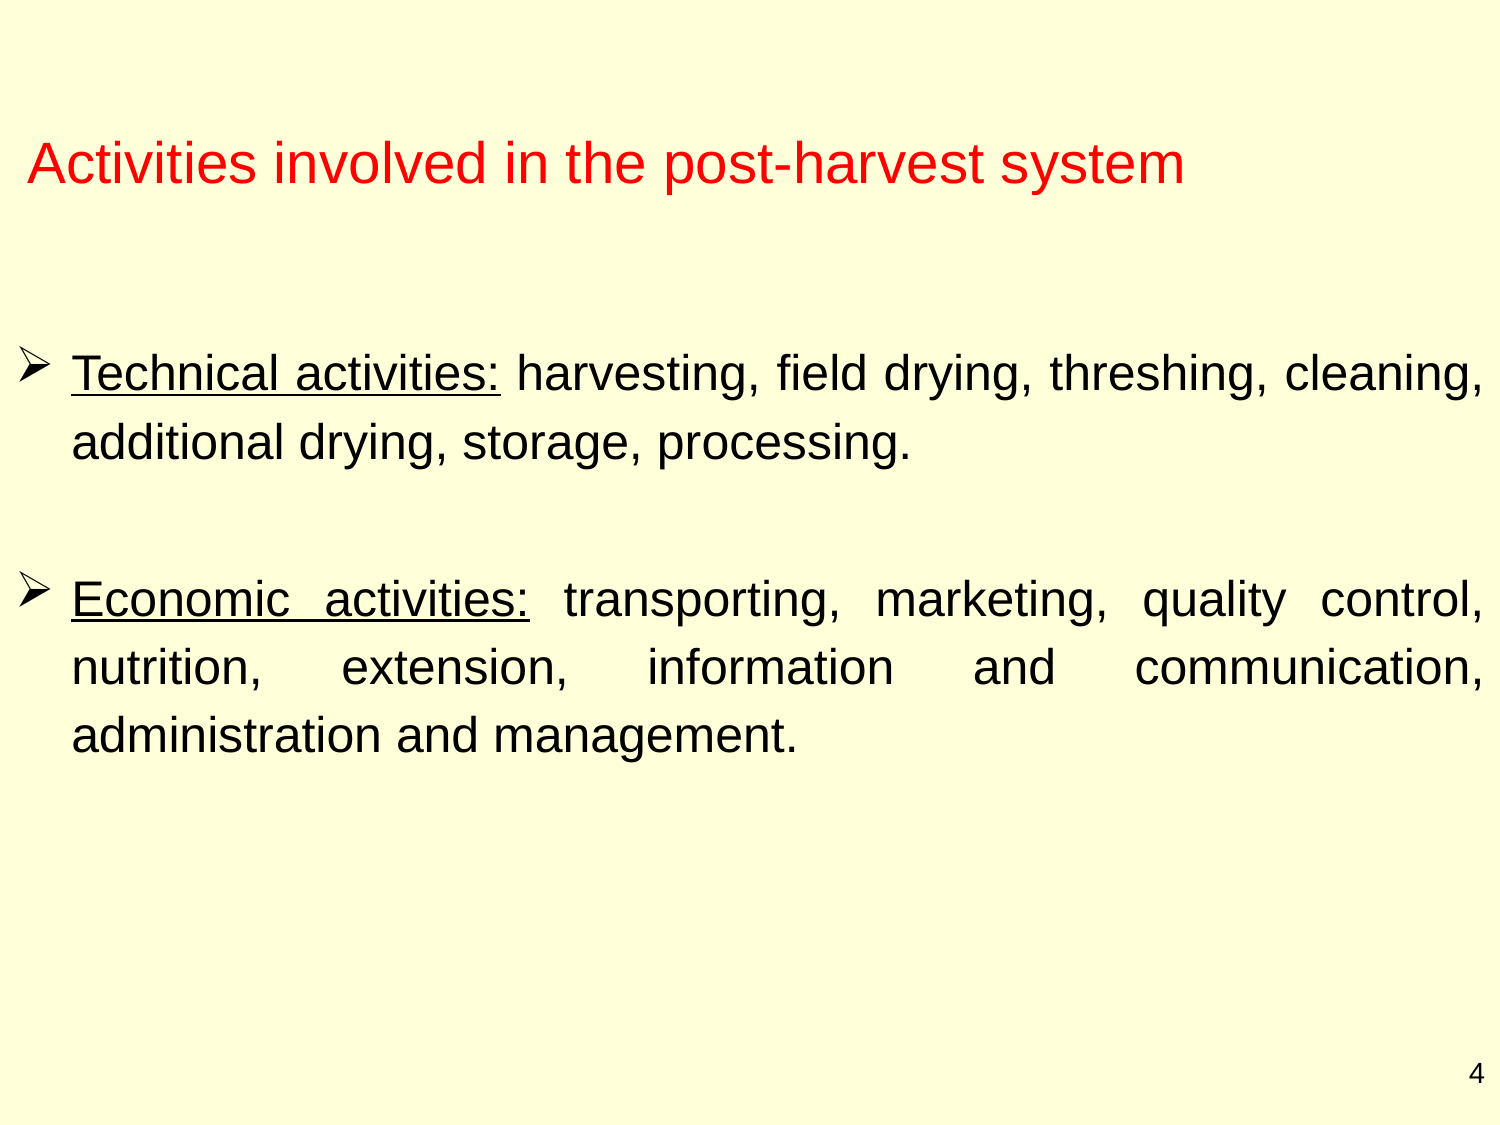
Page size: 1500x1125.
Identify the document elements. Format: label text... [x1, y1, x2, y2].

slide_number 4 [1149, 1046, 1500, 1125]
title Activities involved in the post-harvest system [12, 95, 1488, 225]
list Technical activities: harvesting, field drying, threshing, cleaning, additional drying, storage, processing. Economic activities: transporting, marketing, quality control, nutrition, extension, information and communication, administration and management. [0, 324, 1500, 900]
